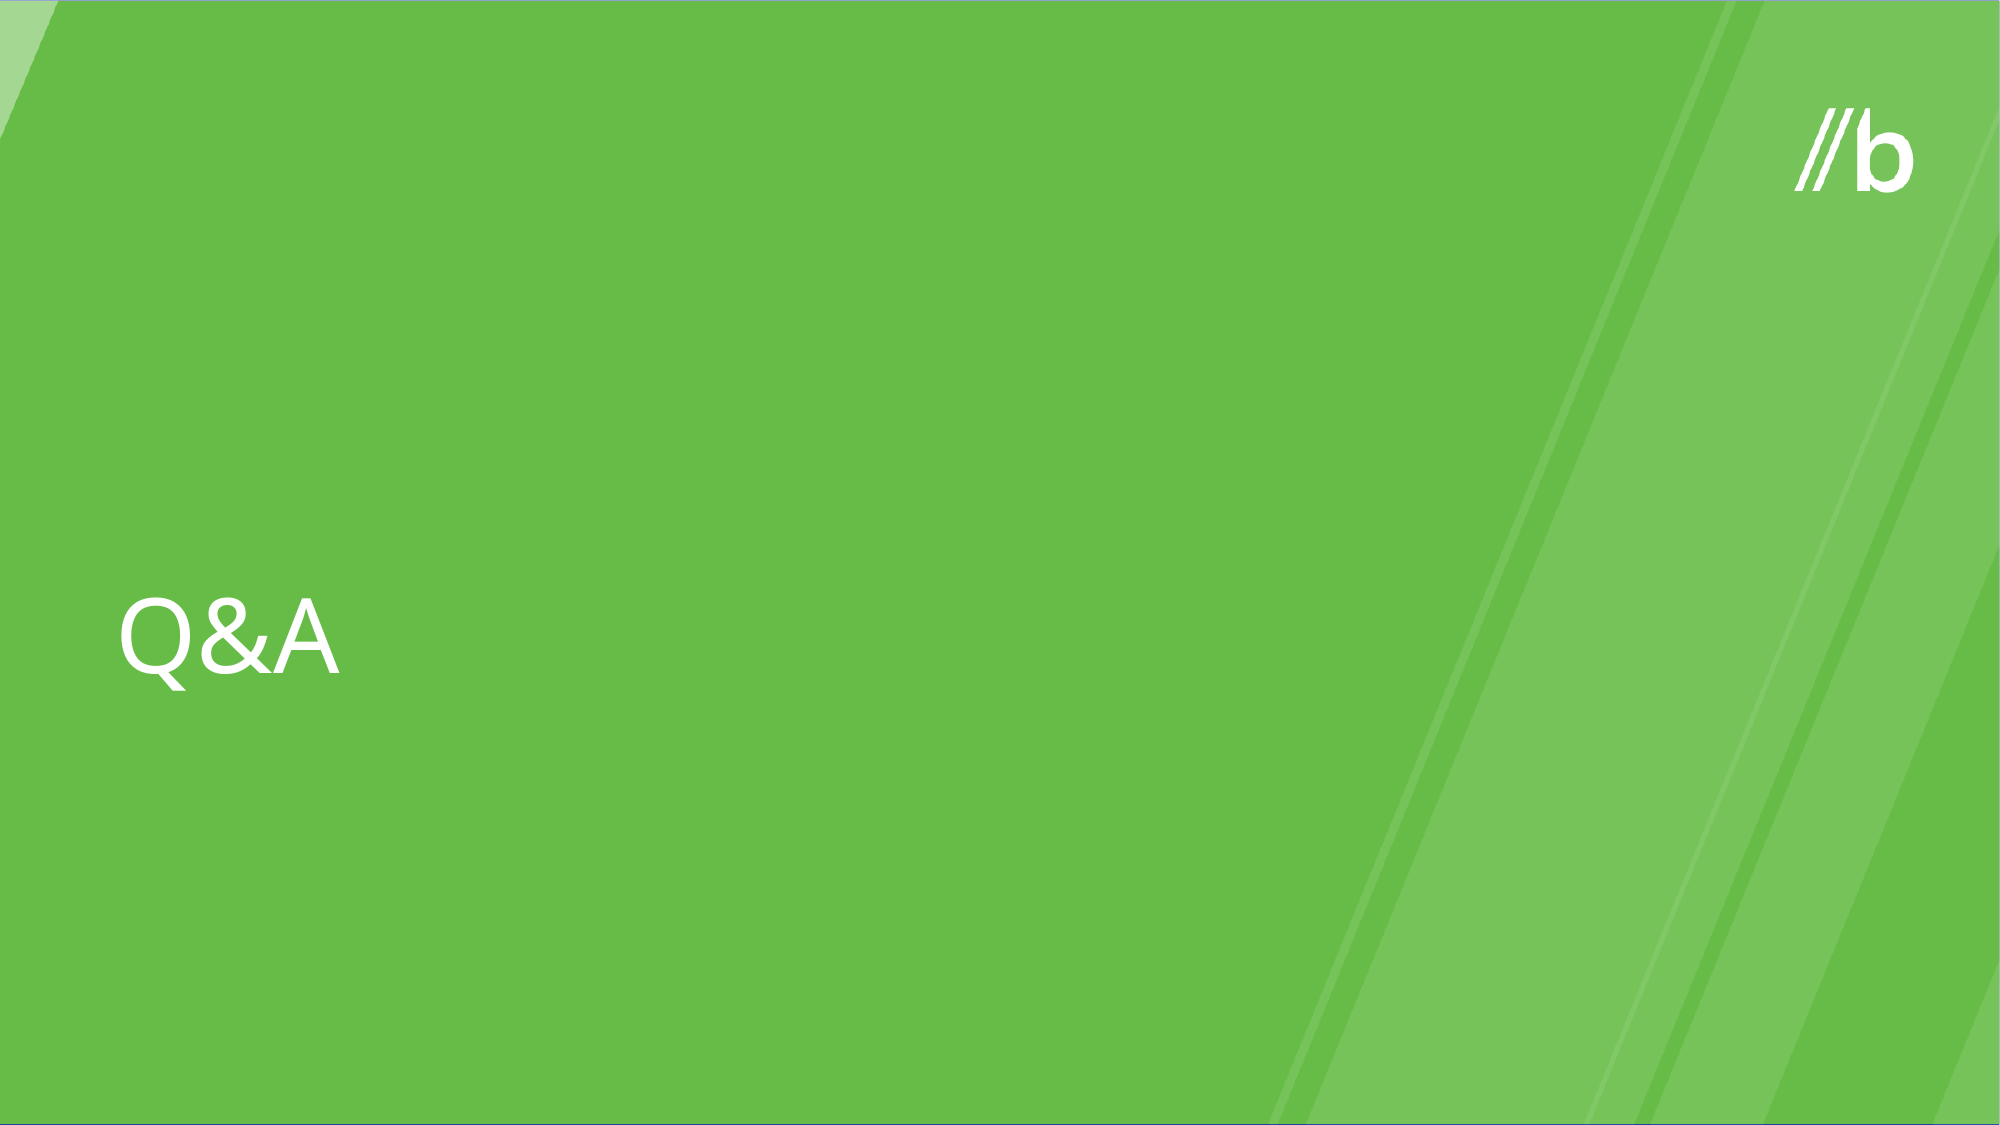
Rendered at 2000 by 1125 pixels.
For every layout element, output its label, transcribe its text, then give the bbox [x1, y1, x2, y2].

picture [0, 0, 2000, 1125]
text_box Q&A [100, 562, 1504, 703]
